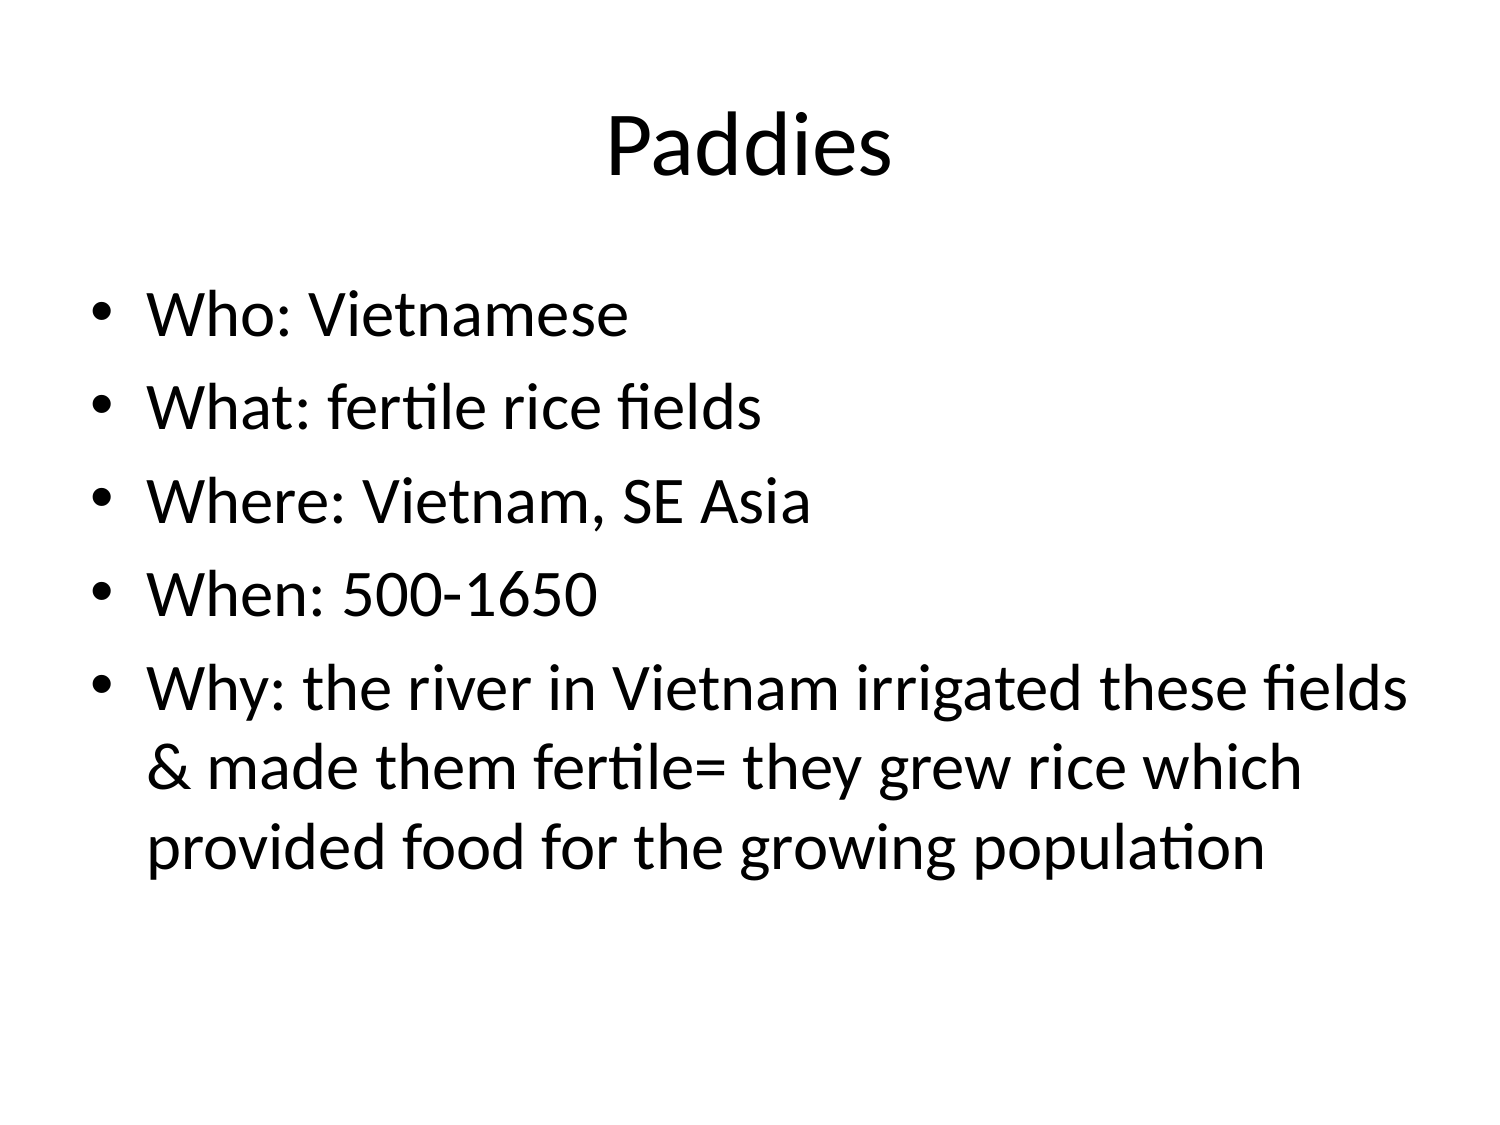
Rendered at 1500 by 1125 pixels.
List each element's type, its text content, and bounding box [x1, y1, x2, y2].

list Who: Vietnamese What: fertile rice fields Where: Vietnam, SE Asia When: 500-1650 Why: the river in Vietnam irrigated these fields & made them fertile= they grew rice which provided food for the growing population [75, 262, 1425, 1005]
title Paddies [75, 45, 1425, 233]
